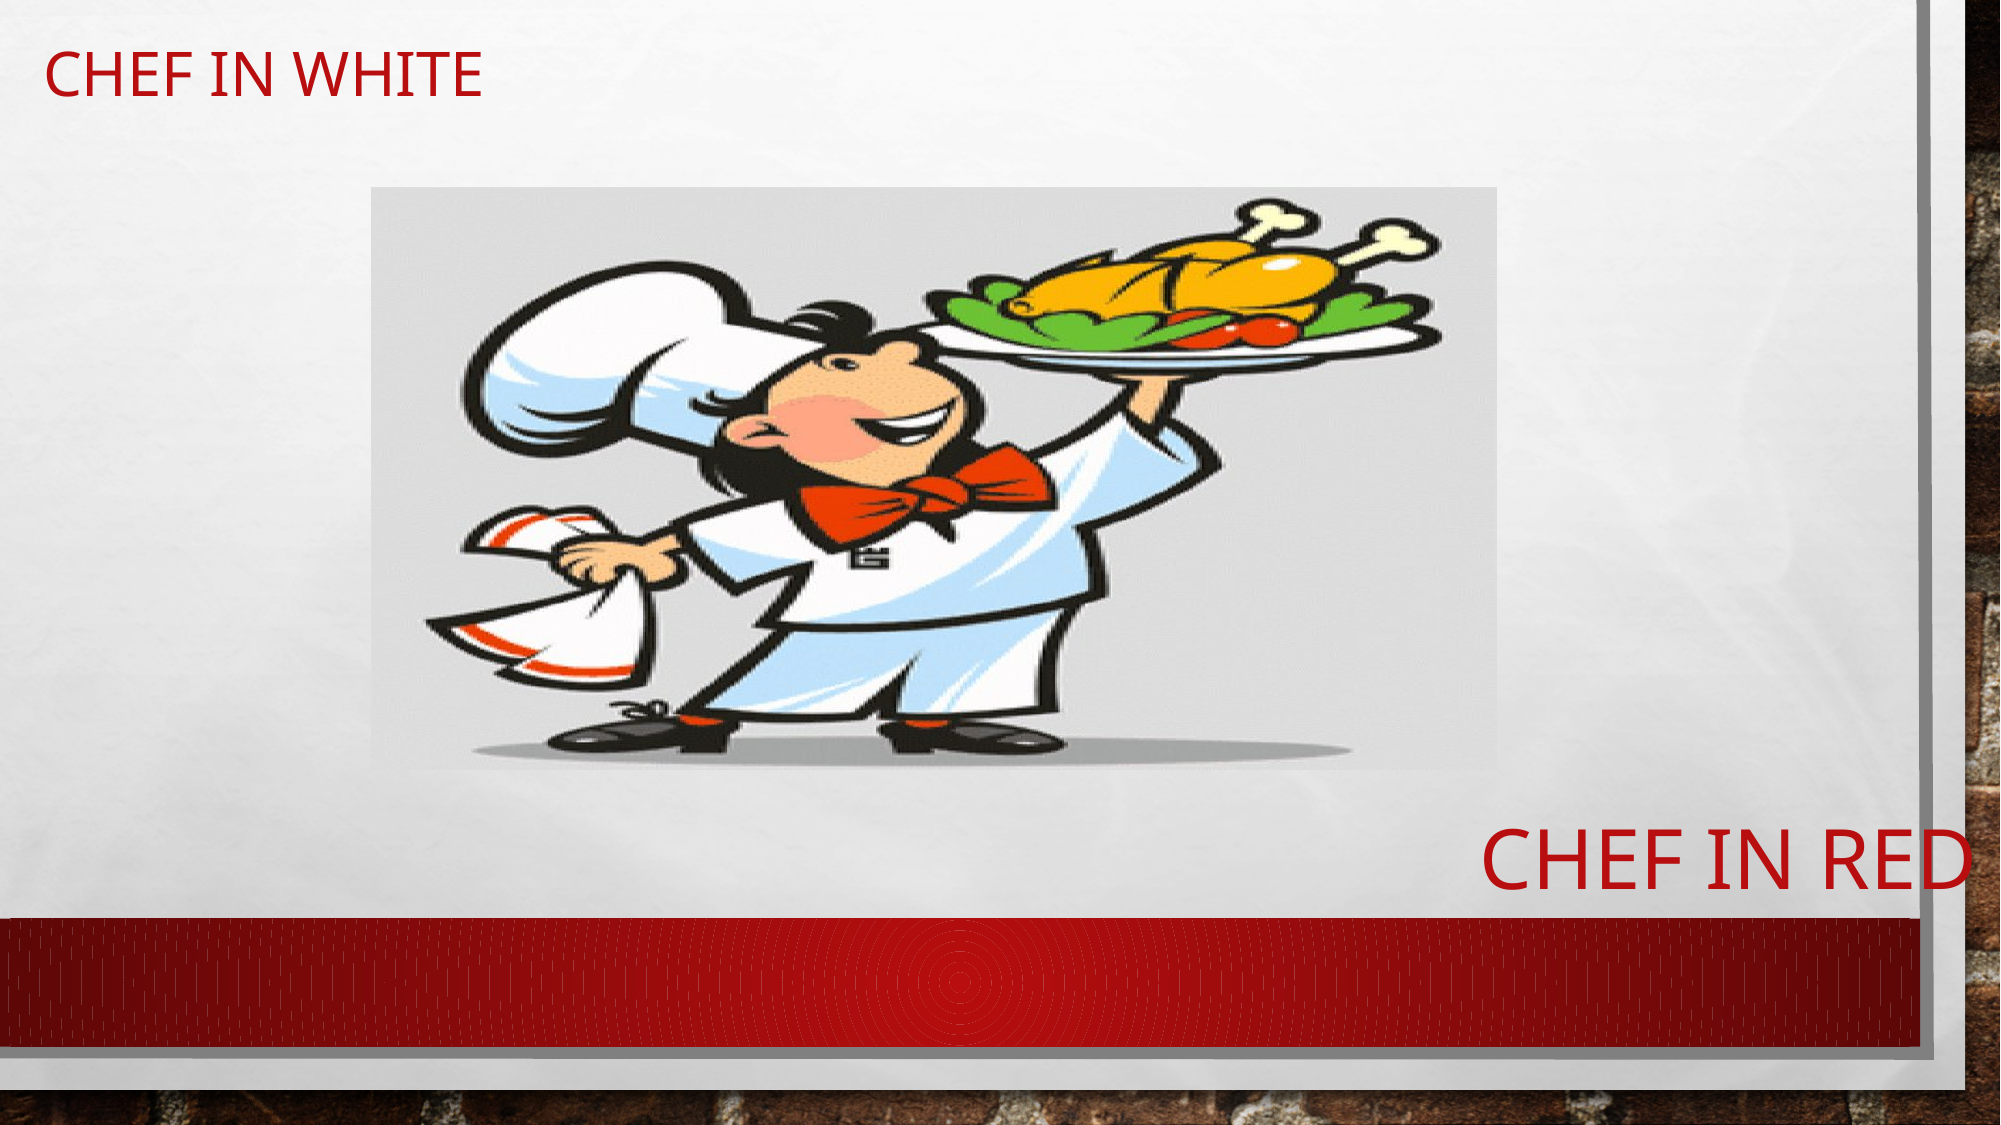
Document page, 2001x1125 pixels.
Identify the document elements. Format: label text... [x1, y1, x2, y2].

text_box [1334, 740, 1870, 930]
picture [1966, 0, 2000, 794]
title Chef in white [28, 19, 564, 134]
picture [371, 187, 1497, 770]
text_box Chef in red [1464, 794, 2000, 930]
picture [0, 930, 2000, 1125]
